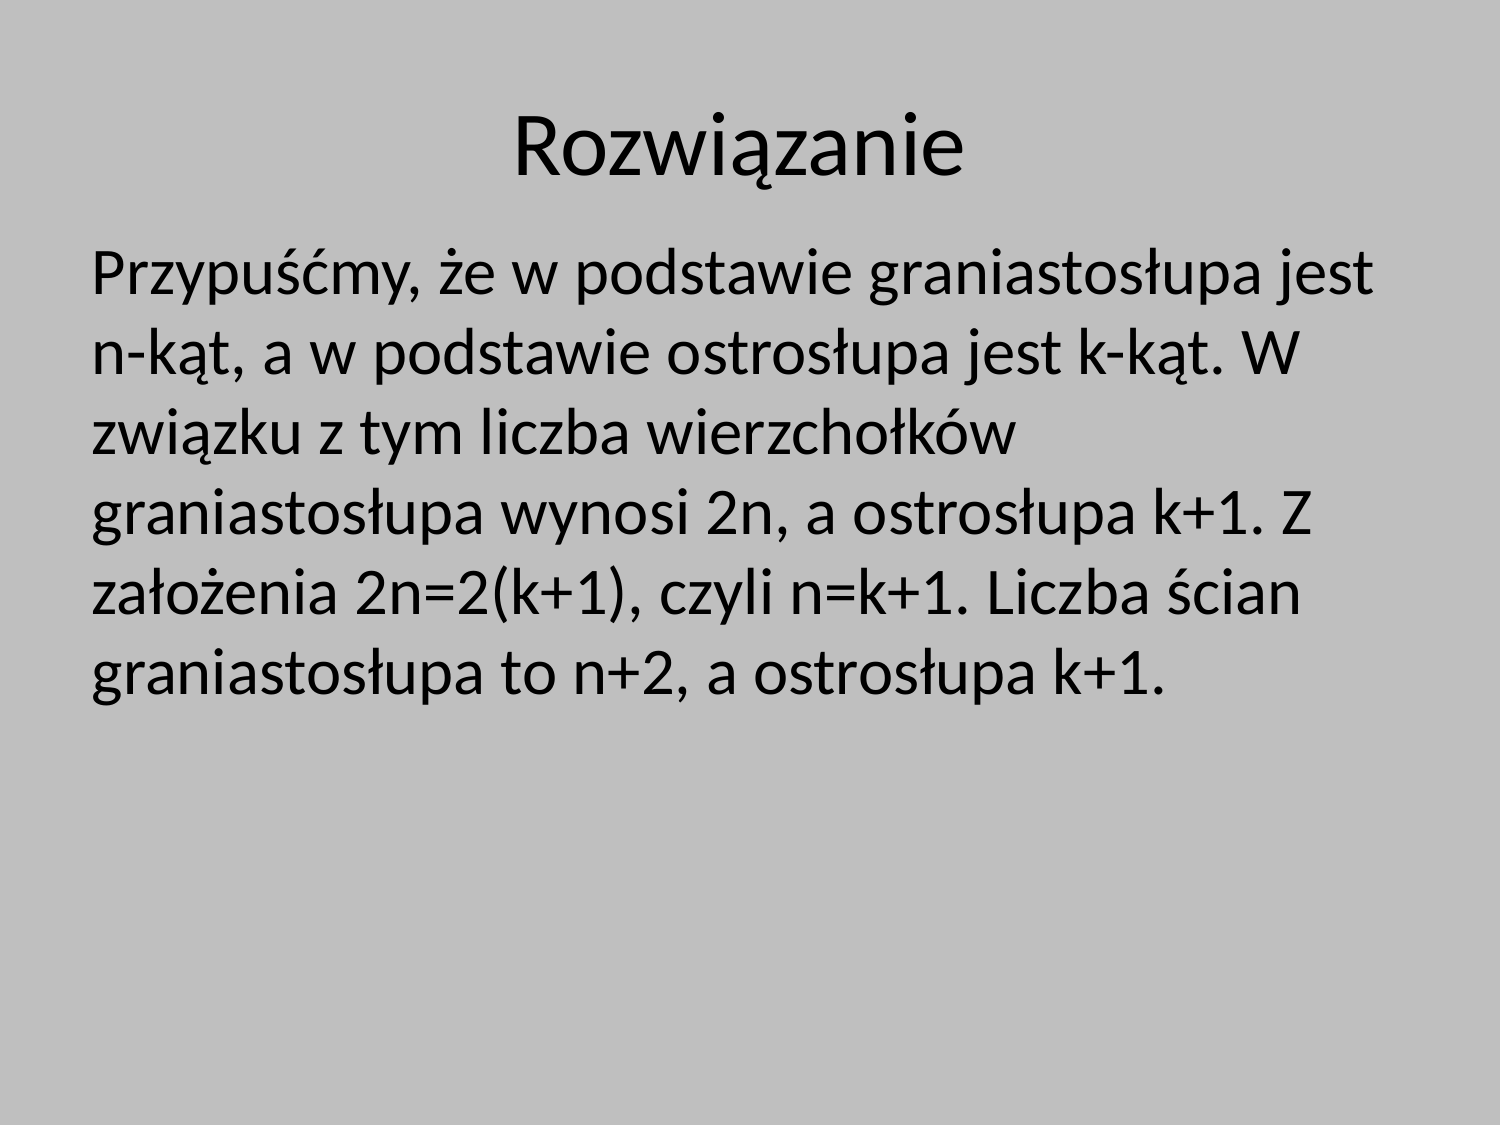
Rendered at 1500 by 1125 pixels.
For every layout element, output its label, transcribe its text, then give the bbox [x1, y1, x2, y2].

list Przypuśćmy, że w podstawie graniastosłupa jest n-kąt, a w podstawie ostrosłupa jest k-kąt. W związku z tym liczba wierzchołków graniastosłupa wynosi 2n, a ostrosłupa k+1. Z założenia 2n=2(k+1), czyli n=k+1. Liczba ścian graniastosłupa to n+2, a ostrosłupa k+1. [76, 219, 1427, 1106]
title Rozwiązanie [75, 45, 1425, 233]
